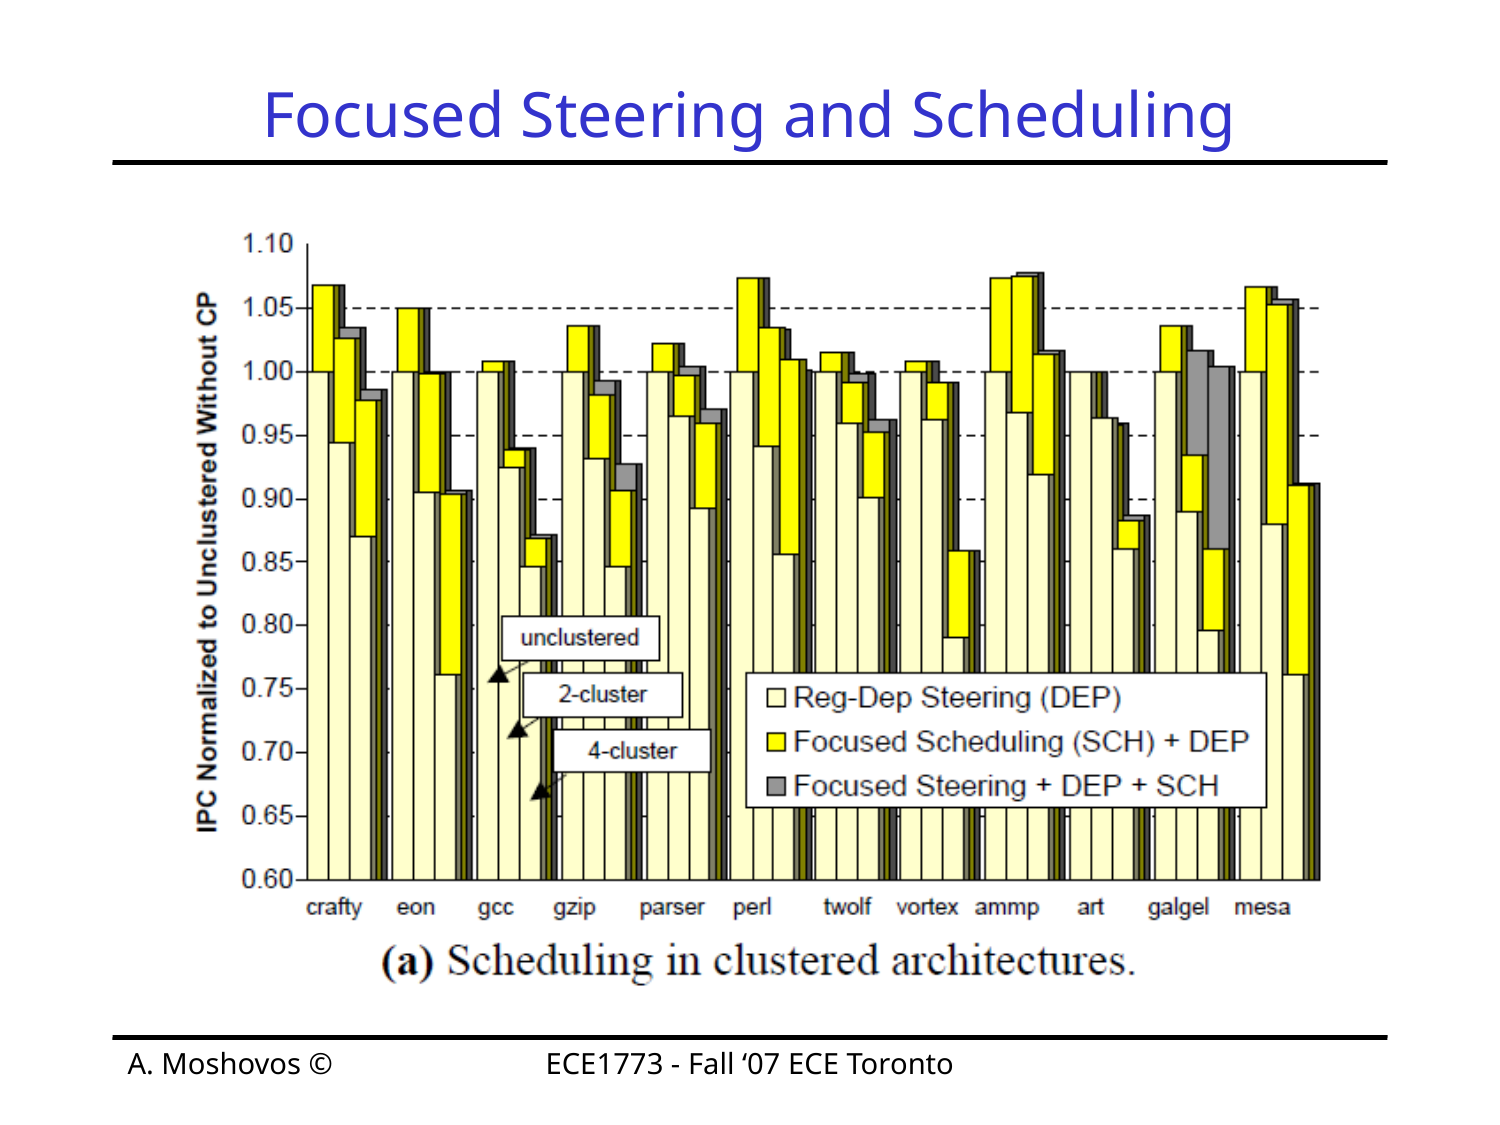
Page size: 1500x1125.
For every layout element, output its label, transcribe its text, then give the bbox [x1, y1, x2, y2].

title Focused Steering and Scheduling [112, 62, 1388, 163]
picture [167, 205, 1358, 1000]
slide_number A. Moshovos © [112, 1037, 426, 1101]
footer ECE1773 - Fall ‘07 ECE Toronto [487, 1037, 1013, 1101]
